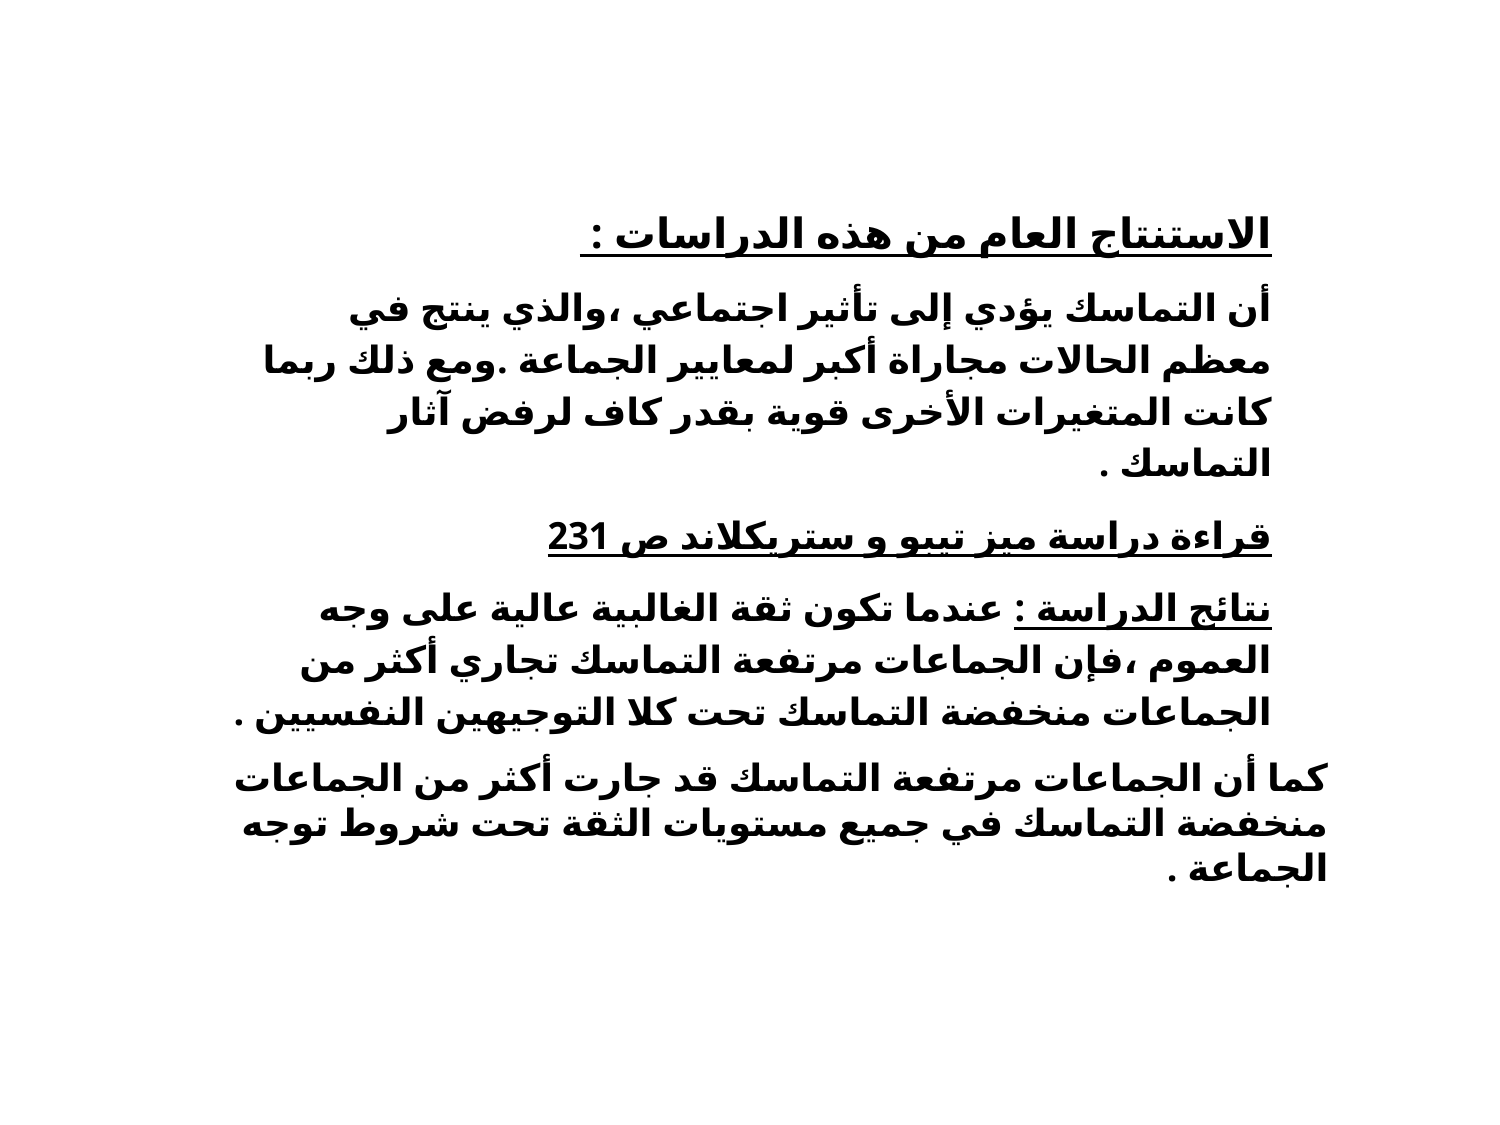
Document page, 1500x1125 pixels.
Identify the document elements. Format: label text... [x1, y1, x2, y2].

text_box الاستنتاج العام من هذه الدراسات : أن التماسك يؤدي إلى تأثير اجتماعي ،والذي ينتج في معظم الحالات مجاراة أكبر لمعايير الجماعة .ومع ذلك ربما كانت المتغيرات الأخرى قوية بقدر كاف لرفض آثار التماسك . قراءة دراسة ميز تيبو و ستريكلاند ص 231 نتائج الدراسة : عندما تكون ثقة الغالبية عالية على وجه العموم ،فإن الجماعات مرتفعة التماسك تجاري أكثر من الجماعات منخفضة التماسك تحت كلا التوجيهين النفسيين . كما أن الجماعات مرتفعة التماسك قد جارت أكثر من الجماعات منخفضة التماسك في جميع مستويات الثقة تحت شروط توجه الجماعة . [218, 191, 1344, 897]
